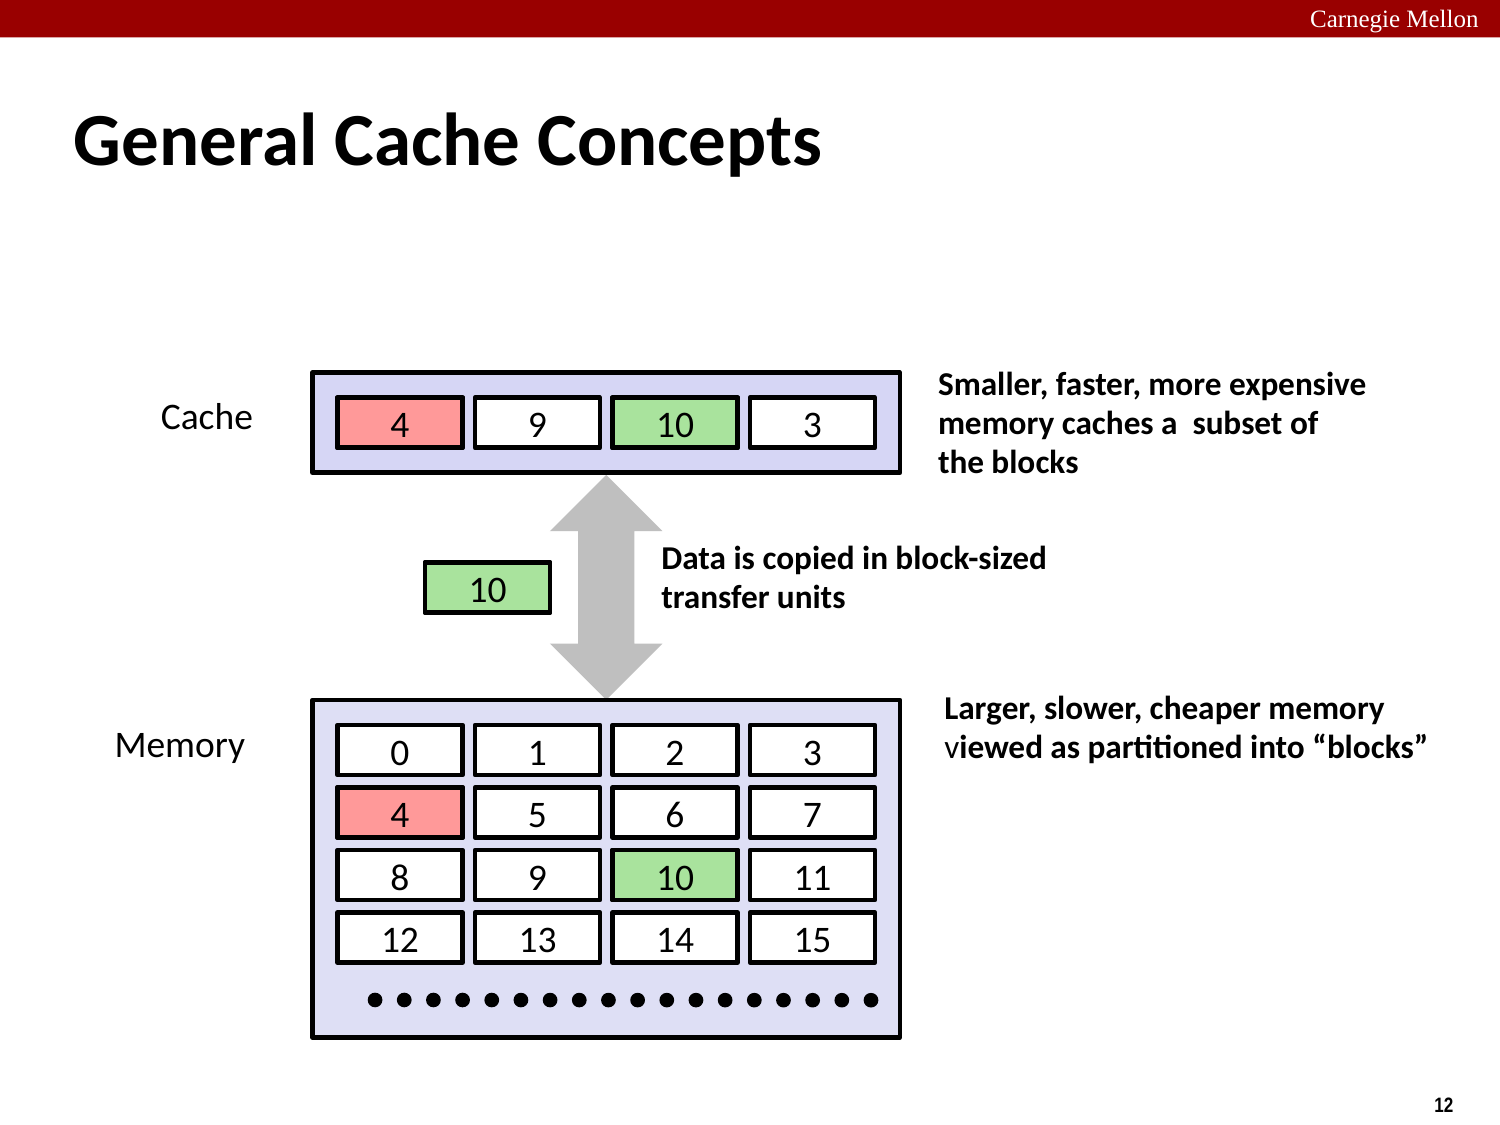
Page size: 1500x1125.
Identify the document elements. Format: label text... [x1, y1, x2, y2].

text_box Cache [146, 385, 269, 445]
text_box 0 [337, 725, 463, 775]
text_box 11 [750, 849, 875, 900]
text_box 10 [612, 849, 738, 900]
text_box 9 [474, 397, 600, 448]
text_box 5 [474, 787, 600, 838]
text_box 9 [474, 849, 600, 900]
text_box [312, 372, 900, 473]
text_box Memory [99, 712, 261, 773]
text_box 10 [425, 562, 550, 613]
text_box Larger, slower, cheaper memory viewed as partitioned into “blocks” [929, 680, 1444, 775]
text_box 12 [337, 912, 463, 963]
text_box 7 [750, 787, 875, 838]
text_box 4 [337, 787, 463, 838]
text_box 13 [474, 912, 600, 963]
text_box 8 [337, 849, 463, 900]
text_box [312, 699, 900, 1038]
text_box 6 [612, 787, 738, 838]
text_box 3 [750, 725, 875, 775]
text_box 10 [612, 397, 738, 448]
text_box 3 [750, 397, 875, 448]
text_box 4 [337, 397, 463, 448]
text_box Data is copied in block-sized transfer units [646, 530, 1113, 625]
text_box Smaller, faster, more expensive memory caches a subset of the blocks [923, 356, 1383, 489]
text_box 14 [612, 912, 738, 963]
text_box 2 [612, 725, 738, 775]
text_box 1 [474, 725, 600, 775]
text_box 15 [750, 912, 875, 963]
title General Cache Concepts [58, 72, 1305, 199]
text_box [549, 474, 663, 699]
